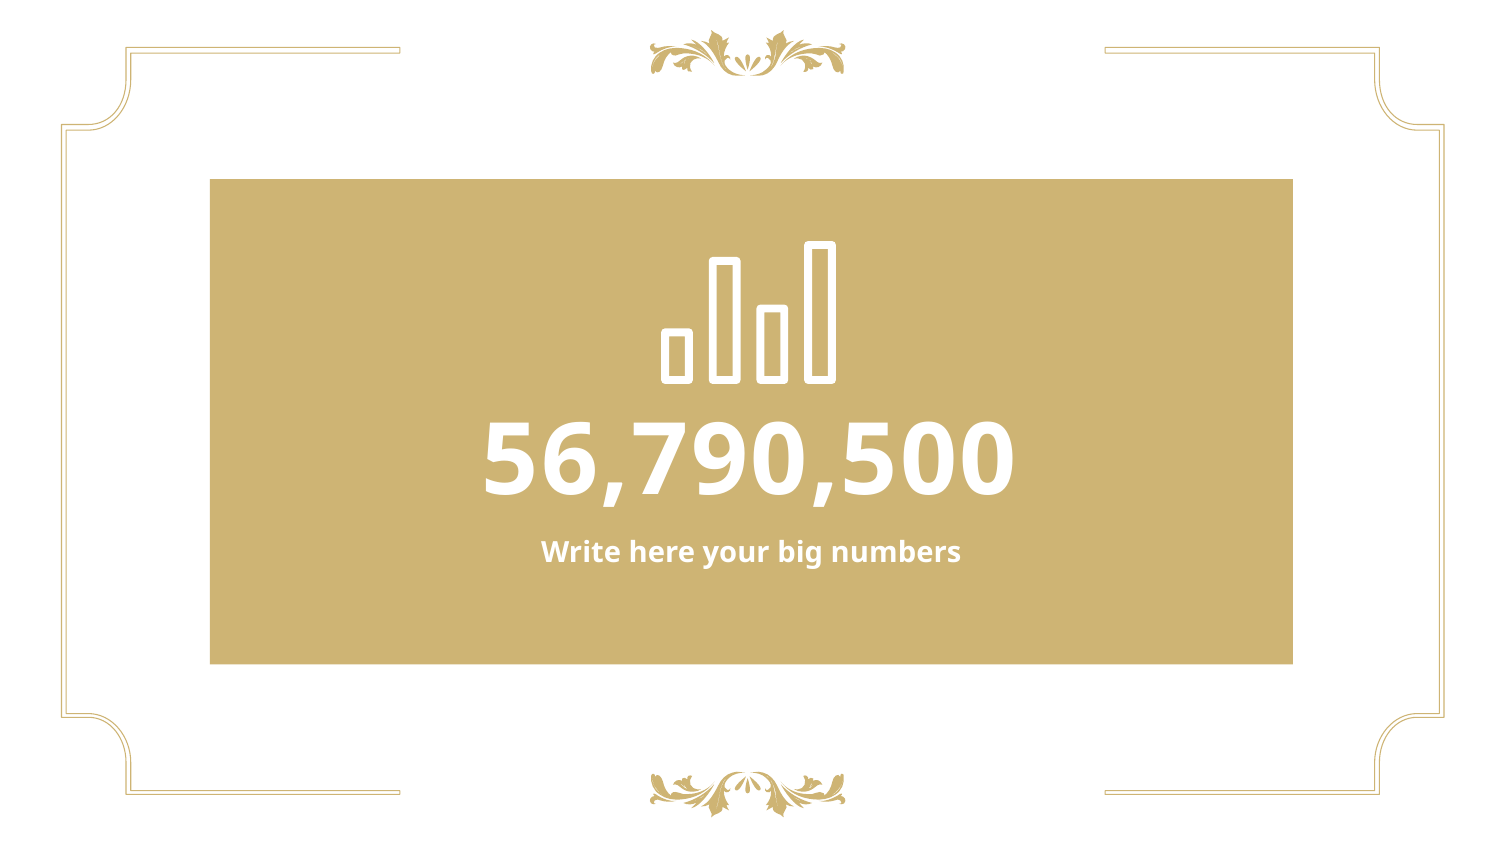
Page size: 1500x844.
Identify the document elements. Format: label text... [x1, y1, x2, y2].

text_box Write here your big numbers [526, 525, 977, 576]
text_box [804, 241, 836, 384]
text_box [661, 328, 693, 384]
text_box 56,790,500 [467, 386, 1033, 522]
text_box [708, 256, 741, 384]
text_box [209, 178, 1294, 666]
text_box [756, 304, 789, 384]
